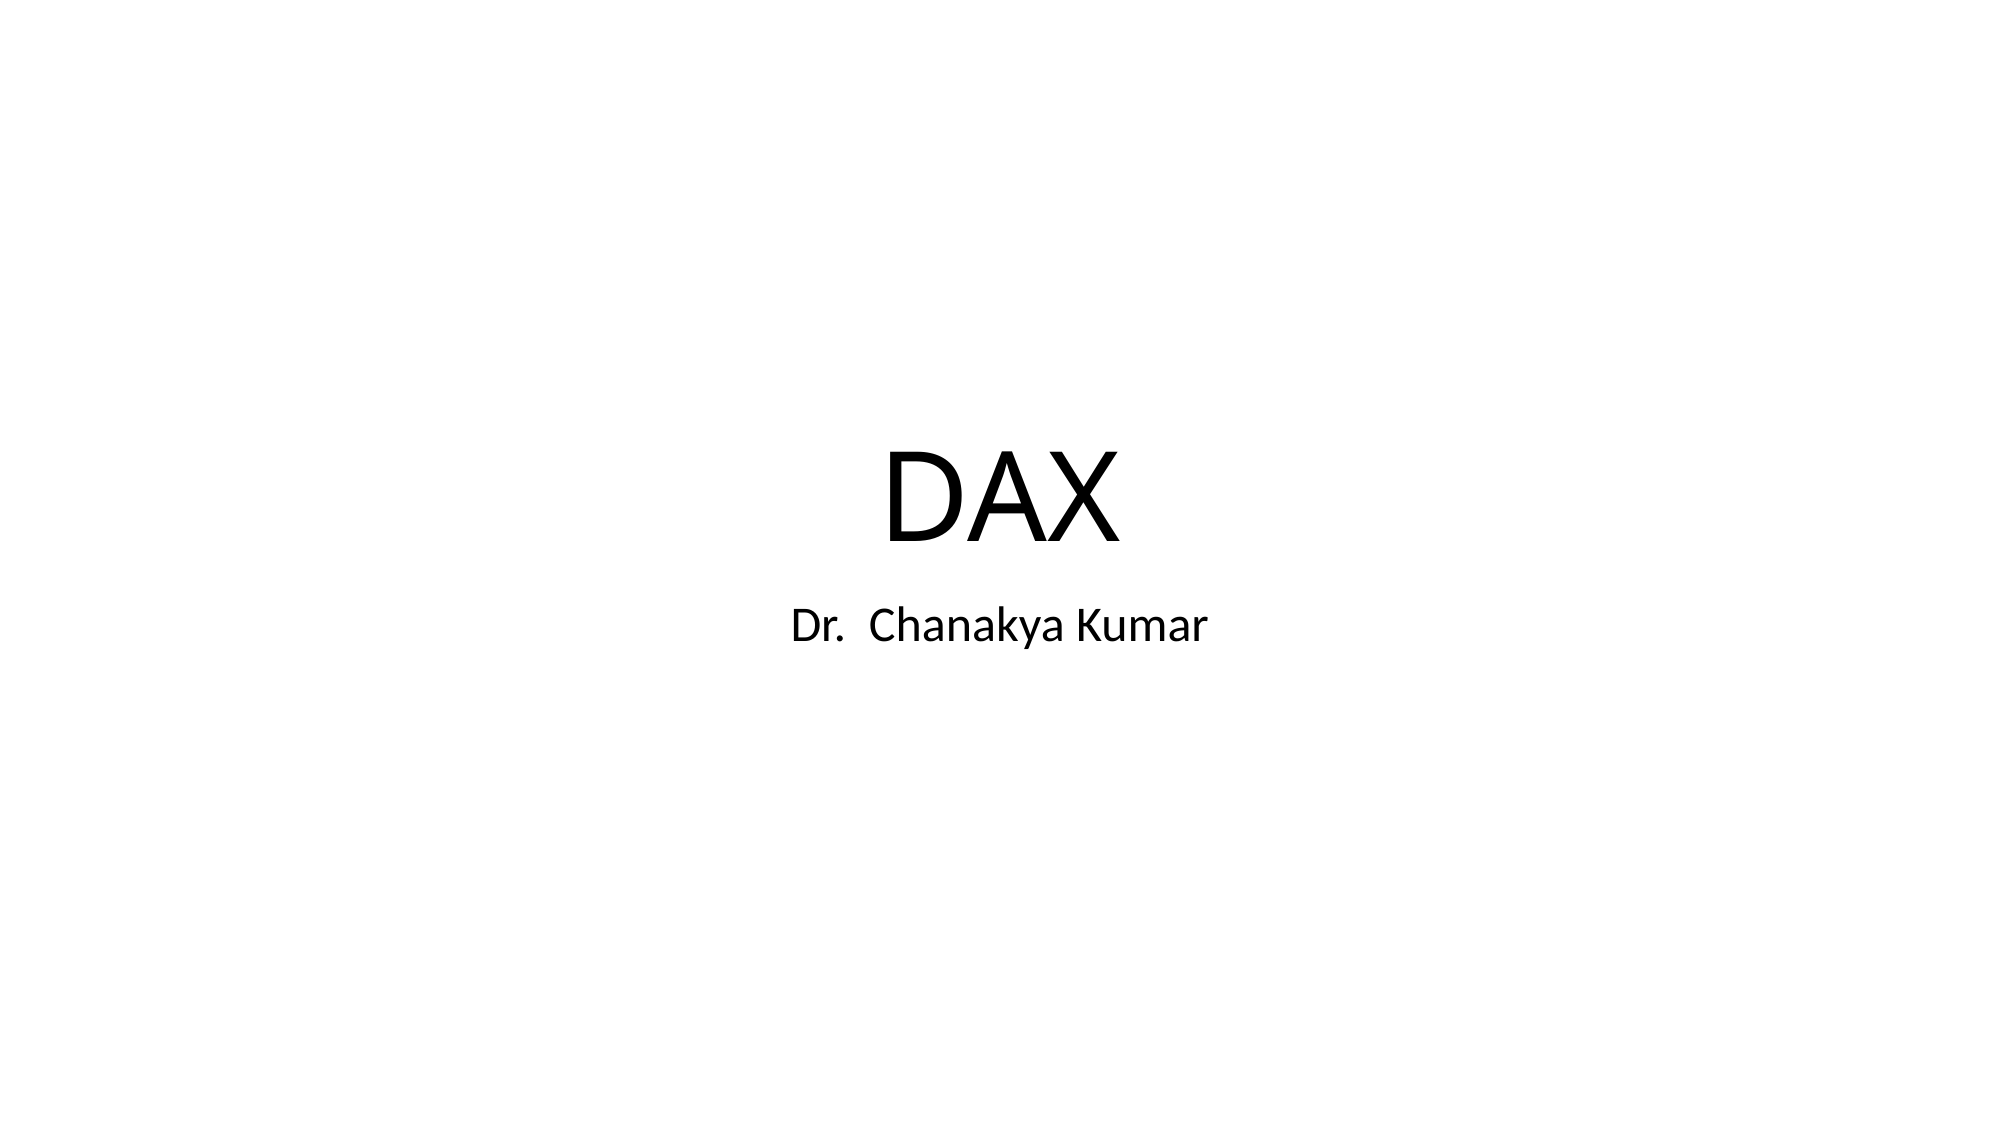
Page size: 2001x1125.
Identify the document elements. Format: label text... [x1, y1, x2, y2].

title DAX [249, 184, 1750, 576]
subtitle Dr. Chanakya Kumar [249, 590, 1750, 863]
